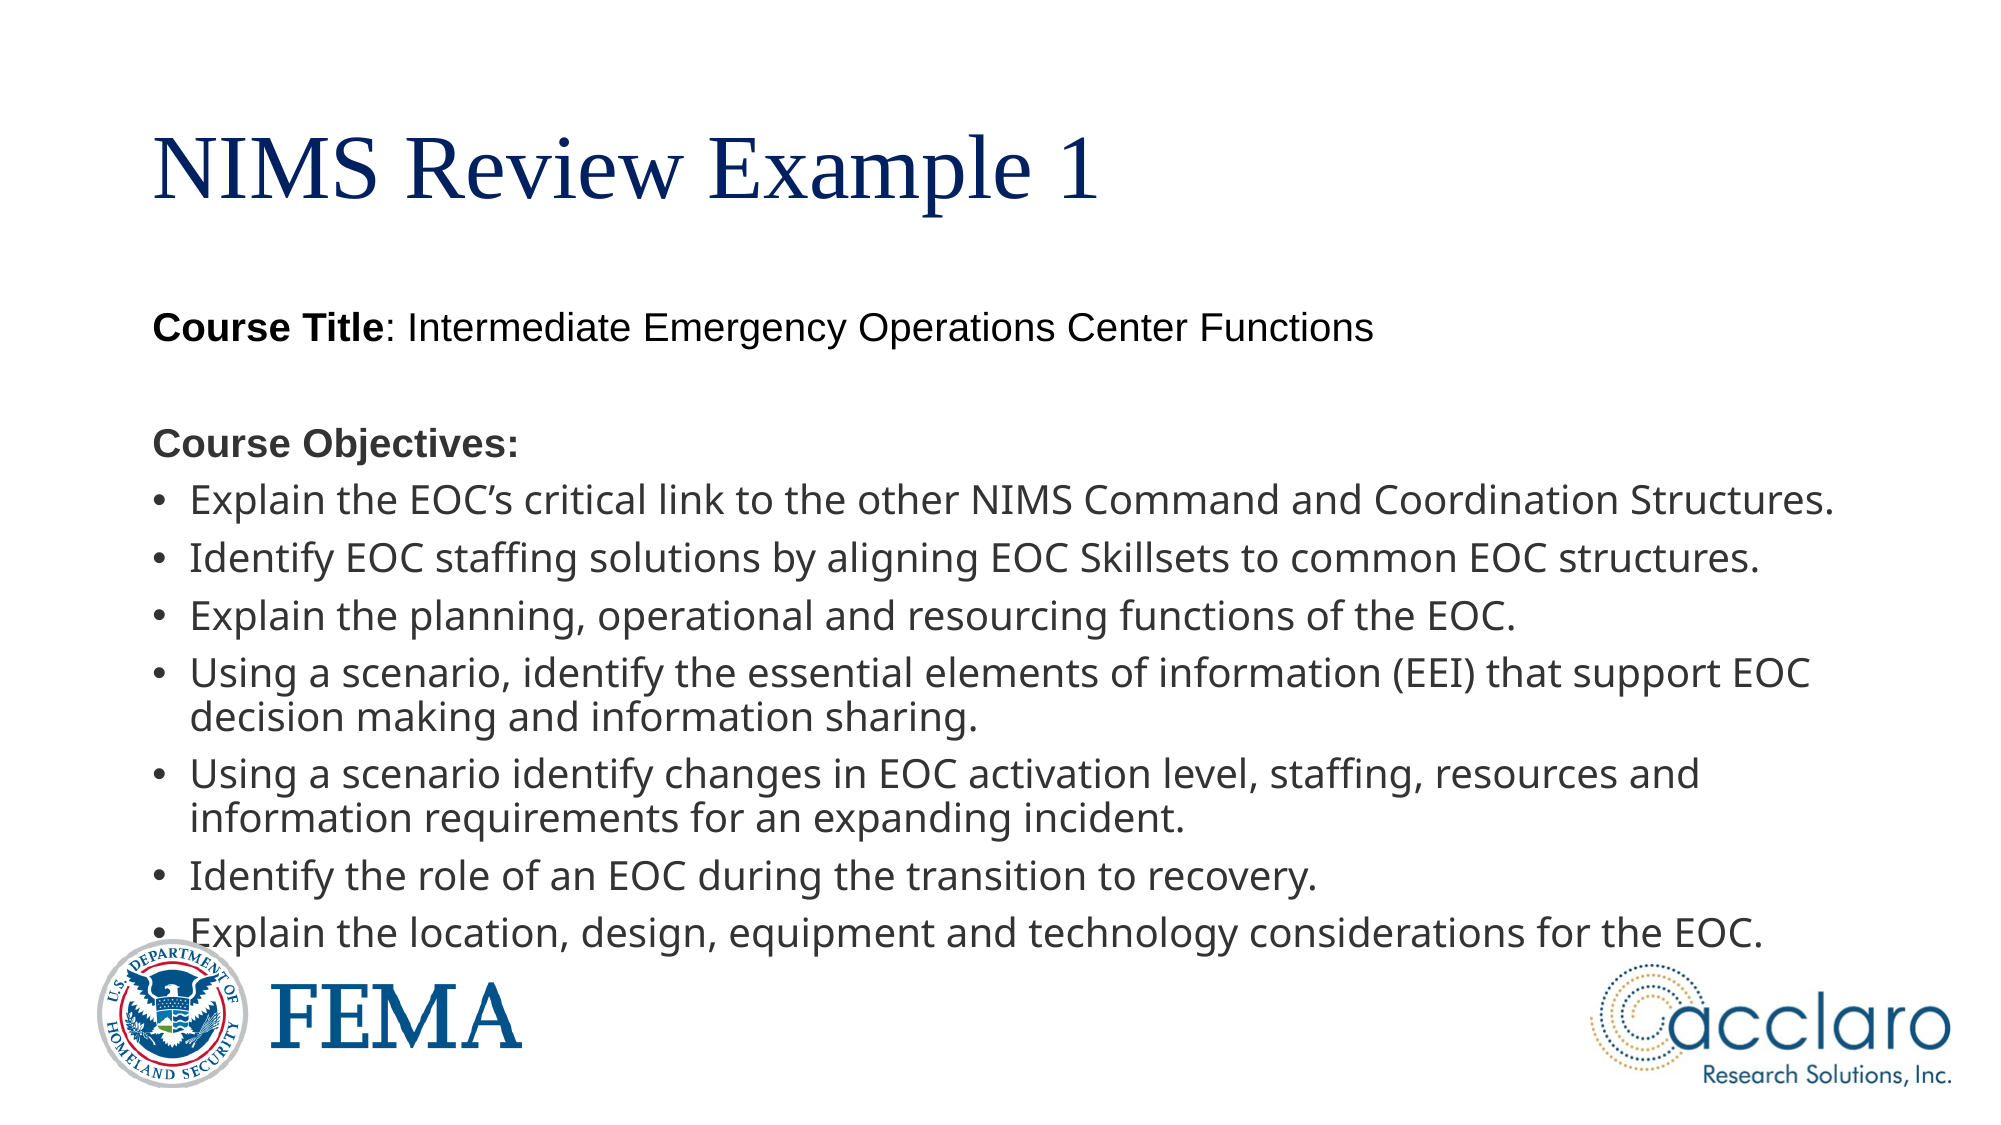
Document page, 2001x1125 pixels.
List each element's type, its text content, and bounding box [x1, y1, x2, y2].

picture [1590, 964, 1951, 1087]
picture [97, 939, 522, 1088]
title NIMS Review Example 1 [137, 59, 1863, 278]
list Course Title: Intermediate Emergency Operations Center Functions Course Objectives: Explain the EOC’s critical link to the other NIMS Command and Coordination Structures. Identify EOC staffing solutions by aligning EOC Skillsets to common EOC structures. Explain the planning, operational and resourcing functions of the EOC. Using a scenario, identify the essential elements of information (EEI) that support EOC decision making and information sharing. Using a scenario identify changes in EOC activation level, staffing, resources and information requirements for an expanding incident. Identify the role of an EOC during the transition to recovery. Explain the location, design, equipment and technology considerations for the EOC. [137, 299, 1863, 1014]
